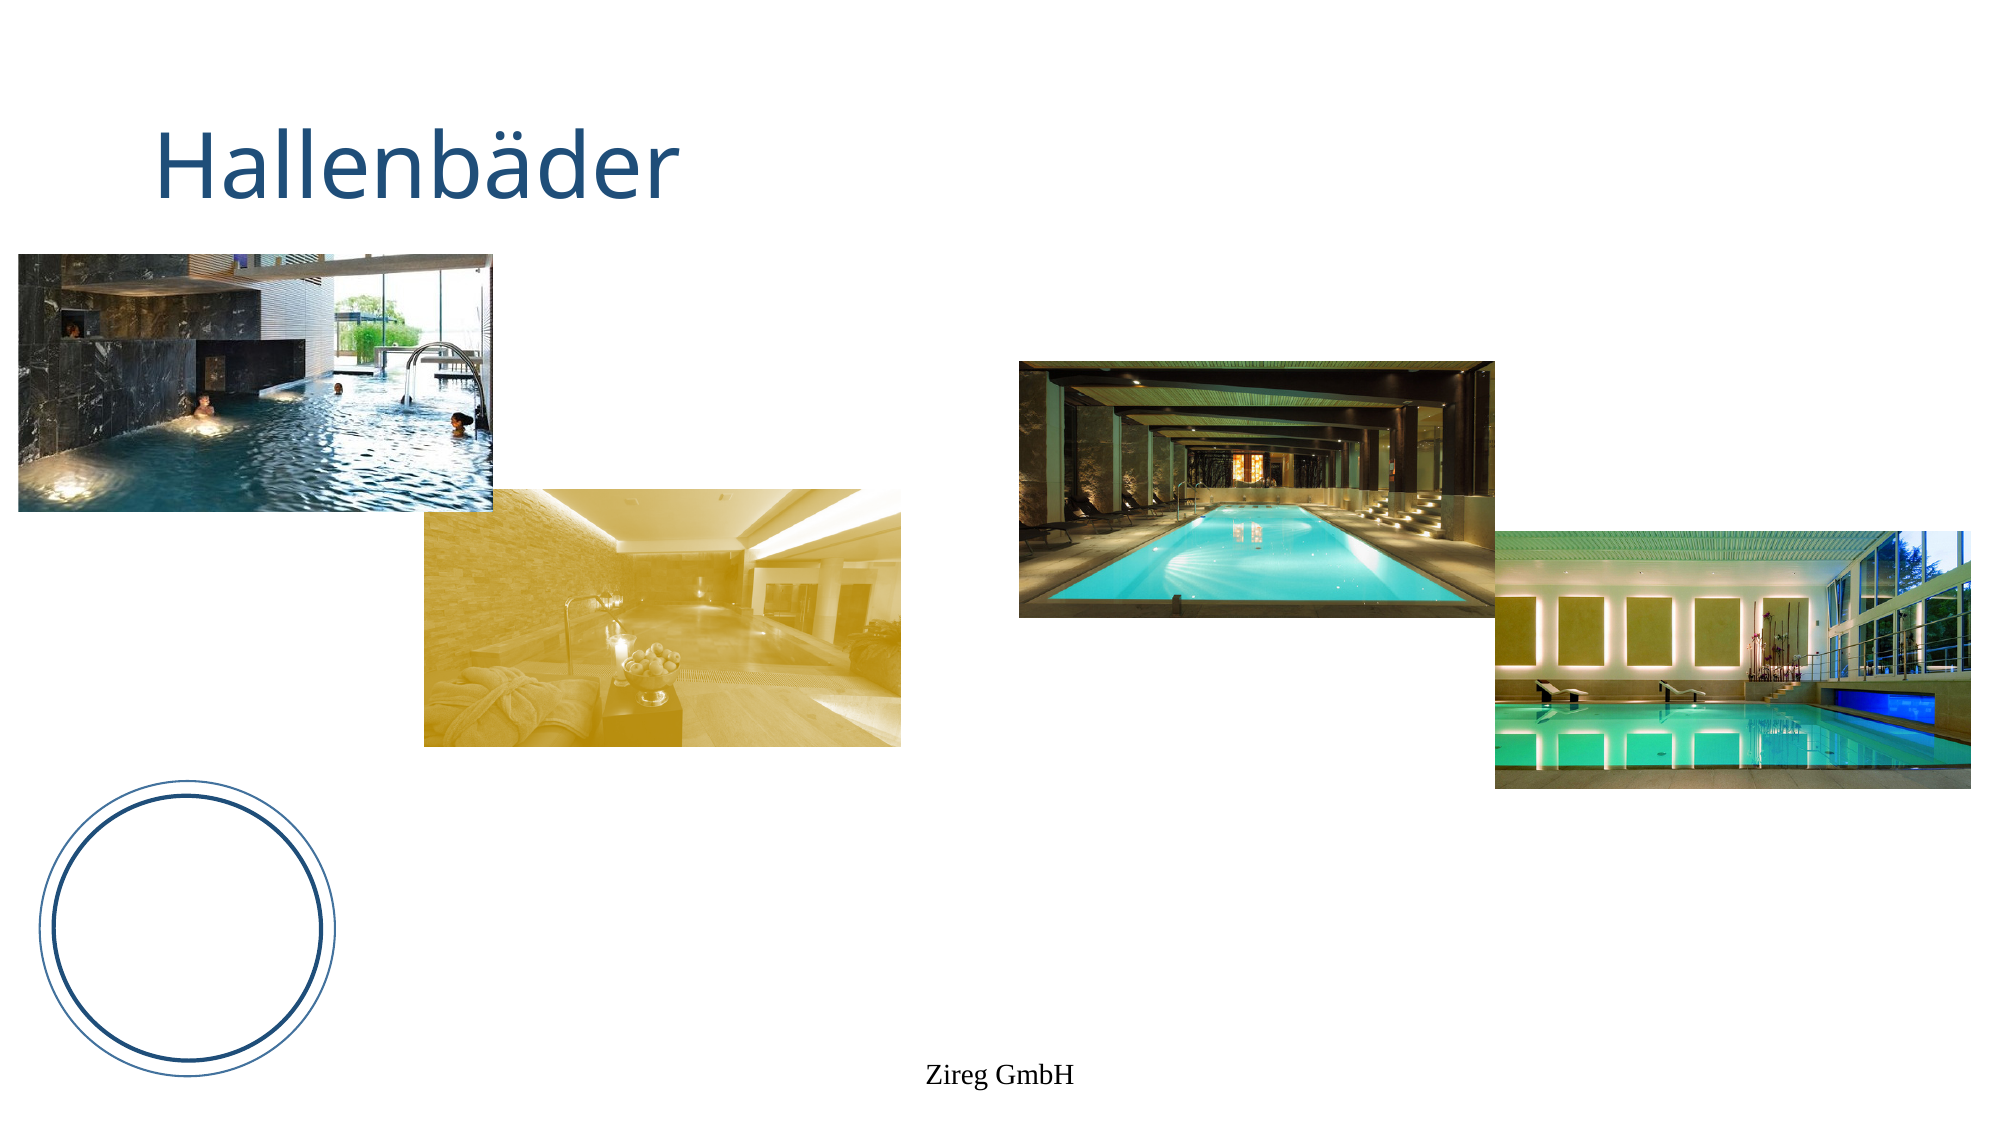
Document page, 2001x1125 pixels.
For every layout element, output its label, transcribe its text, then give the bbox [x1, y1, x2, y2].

footer Zireg GmbH [662, 1042, 1338, 1103]
picture [1019, 361, 1971, 789]
picture [18, 254, 901, 747]
title Hallenbäder [137, 59, 1863, 278]
